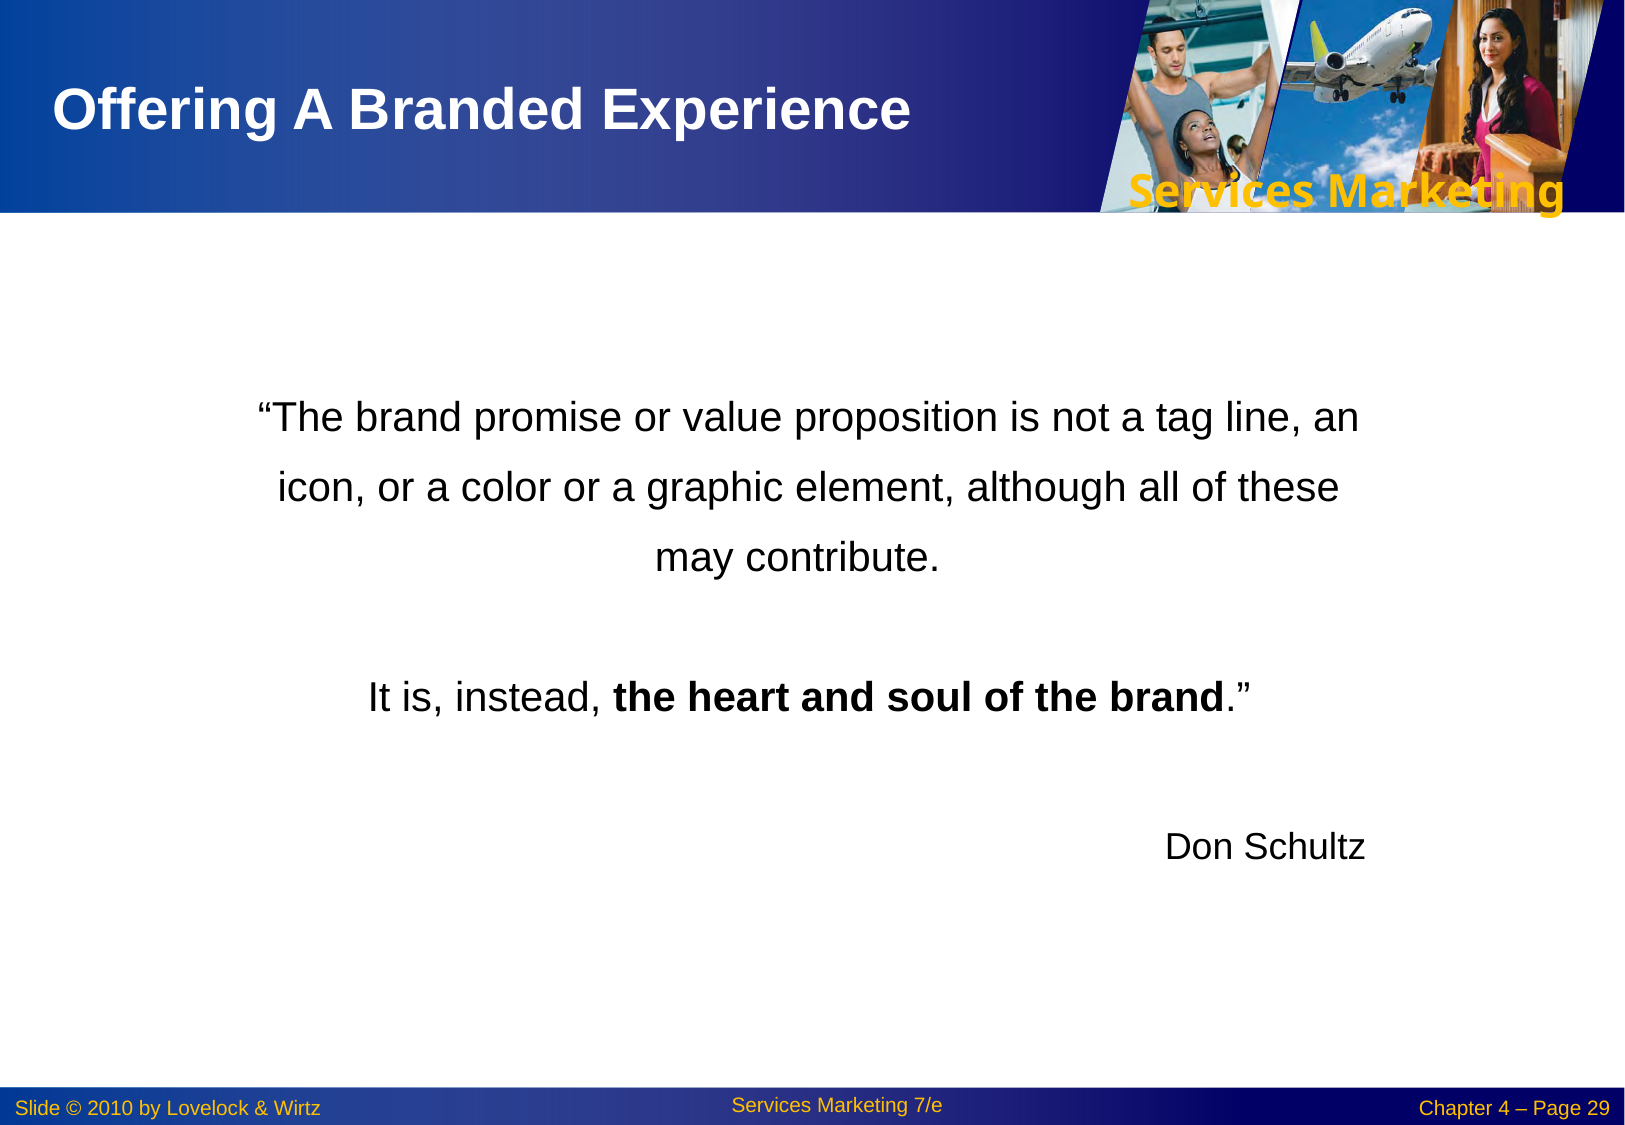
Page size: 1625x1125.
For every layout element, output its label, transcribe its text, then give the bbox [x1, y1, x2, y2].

picture [1162, 186, 1172, 192]
text_box “The brand promise or value proposition is not a tag line, an icon, or a color or a graphic element, although all of these may contribute. It is, instead, the heart and soul of the brand.” Don Schultz [237, 362, 1382, 875]
title Offering A Branded Experience [36, 37, 1088, 176]
picture [1100, 0, 1604, 213]
picture [1546, 187, 1556, 202]
